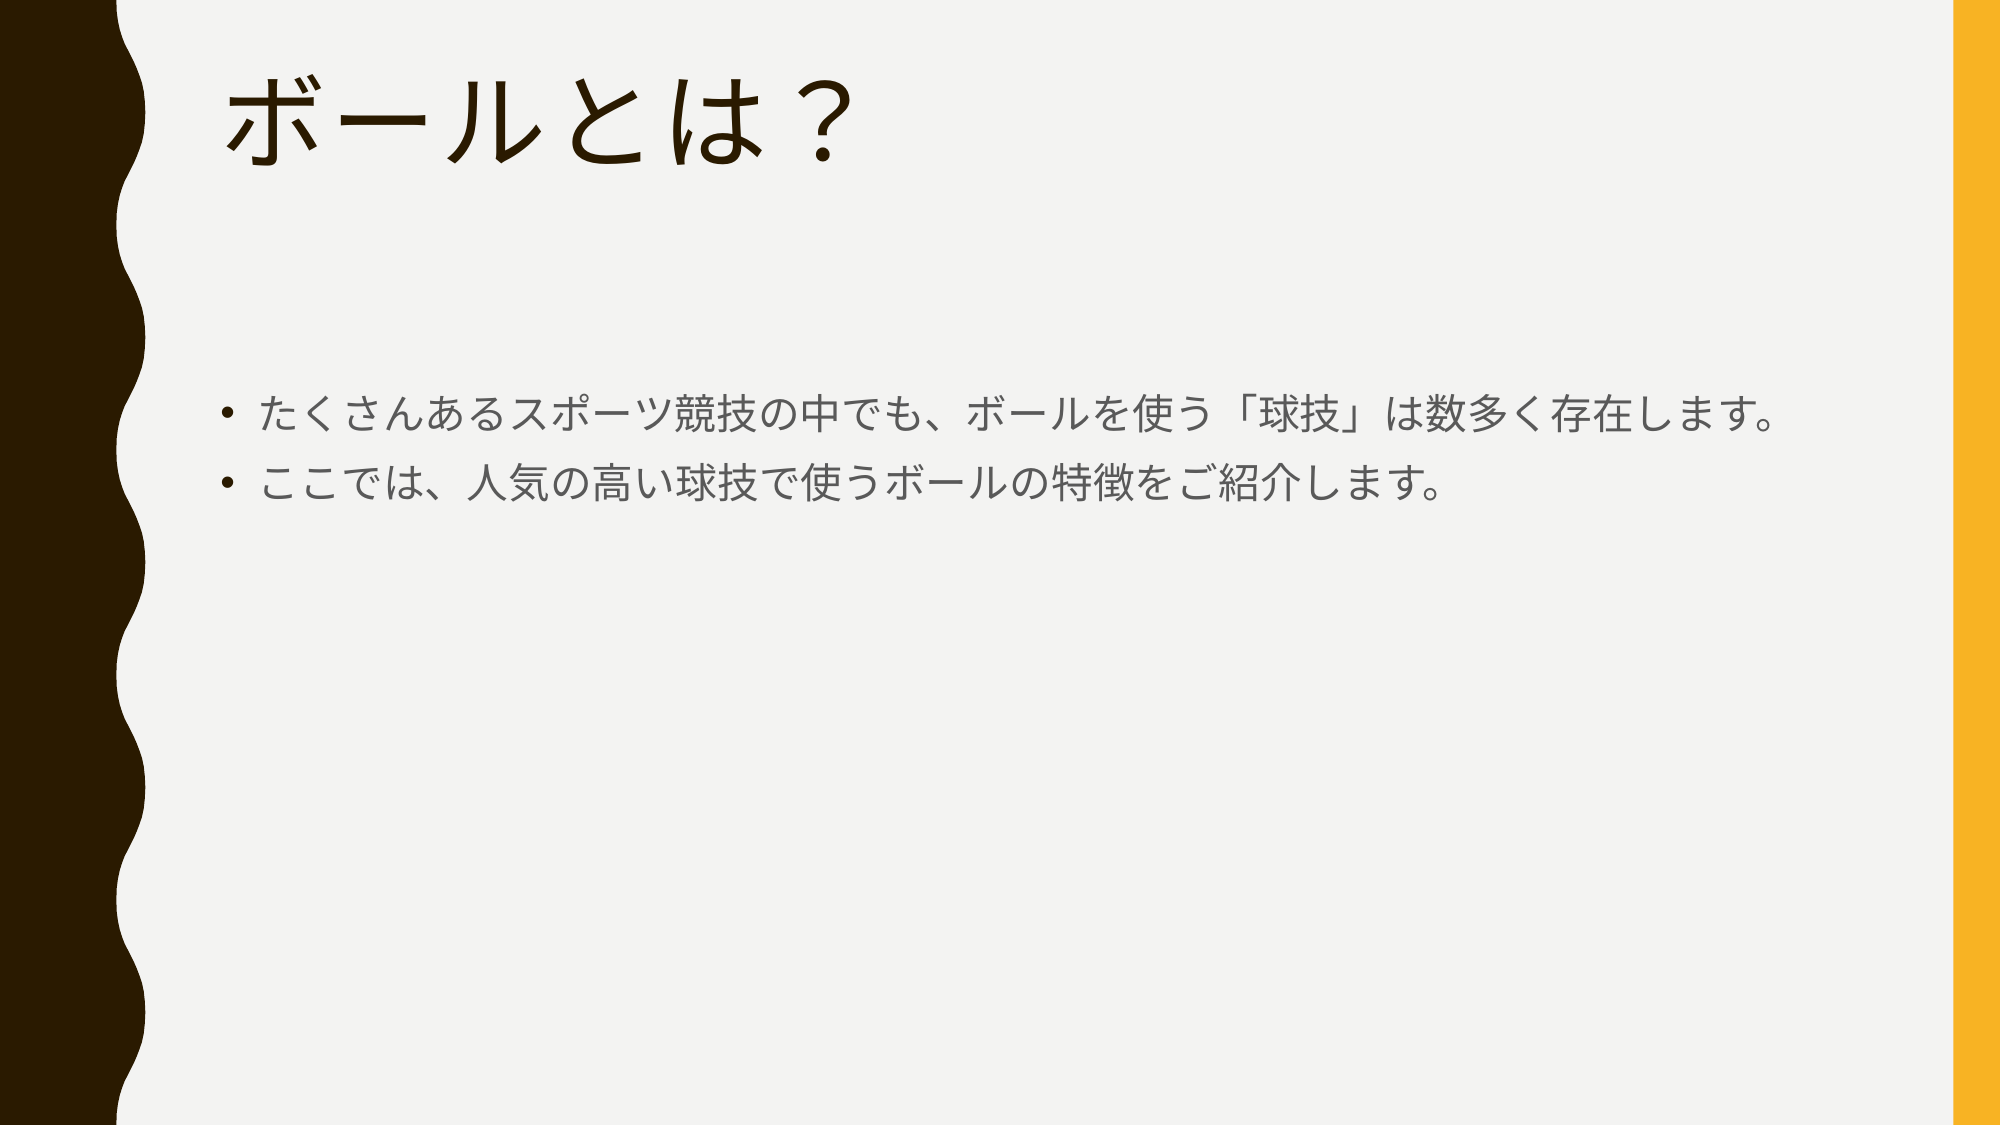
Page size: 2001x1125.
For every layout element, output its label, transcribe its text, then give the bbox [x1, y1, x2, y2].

list たくさんあるスポーツ競技の中でも、ボールを使う「球技」は数多く存在します。 ここでは、人気の高い球技で使うボールの特徴をご紹介します。 [205, 375, 1875, 965]
title ボールとは？ [205, 62, 1875, 308]
